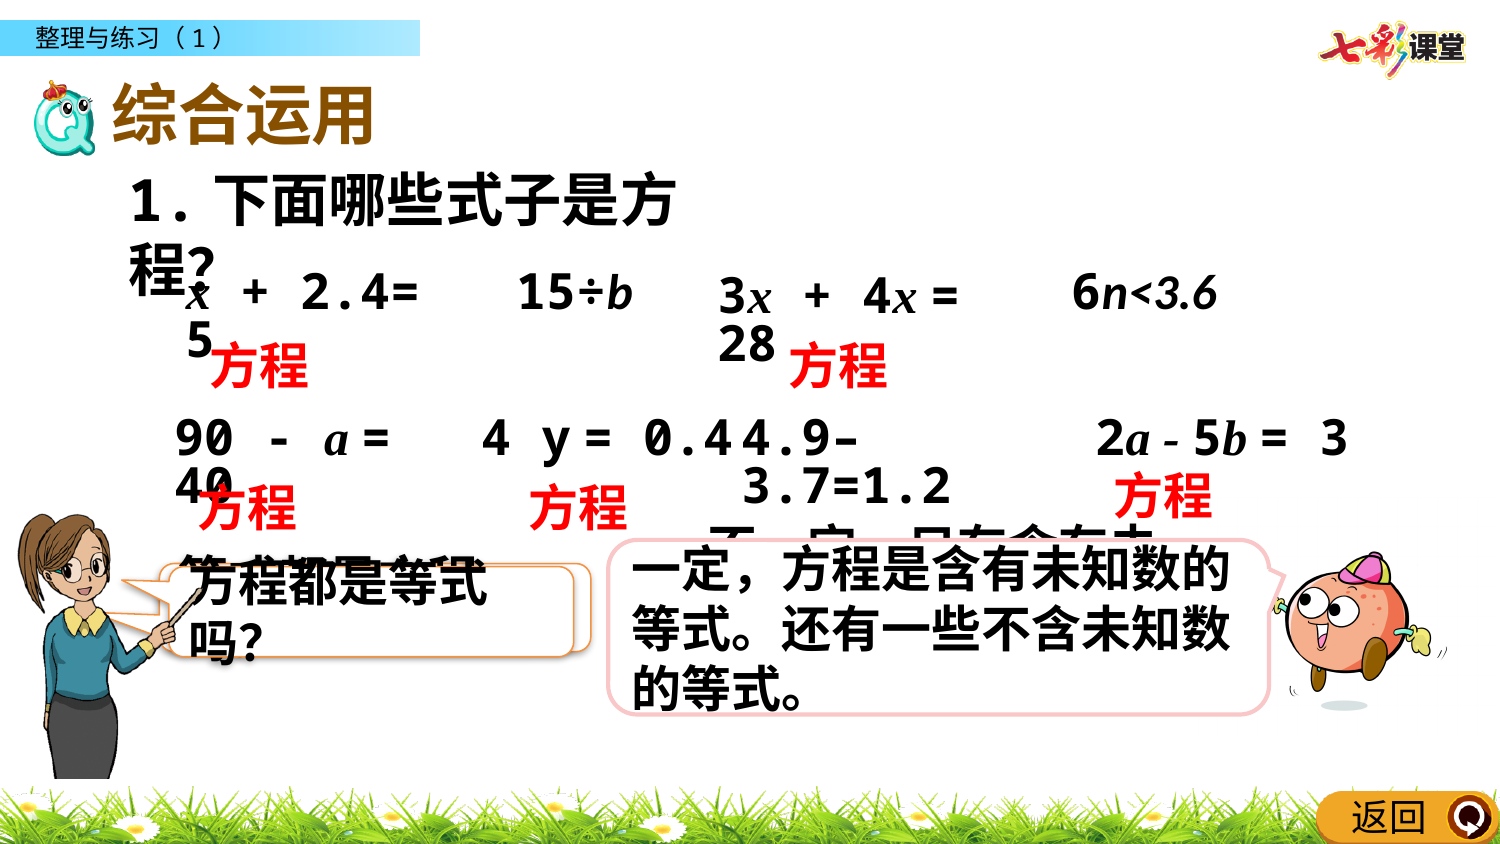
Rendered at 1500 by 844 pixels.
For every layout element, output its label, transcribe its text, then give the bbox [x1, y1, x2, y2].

text_box 方程 [513, 469, 674, 544]
text_box 90 - a = 40 [159, 410, 466, 521]
text_box 4.9–3.7=1.2 [726, 410, 1080, 521]
picture [1198, 496, 1497, 735]
picture [34, 80, 96, 156]
picture [17, 513, 203, 779]
text_box 3x + 4x = 28 [814, 268, 1058, 379]
text_box 方程 [773, 327, 934, 403]
text_box 6n<3.6 [1057, 263, 1369, 327]
text_box 2a - 5b = 3 [1080, 410, 1387, 473]
text_box 方程 [182, 469, 343, 544]
text_box 4 y = 0.4 [466, 410, 726, 473]
text_box 方程 [194, 327, 355, 403]
text_box 15÷b [501, 263, 814, 327]
text_box 方程 [1098, 457, 1258, 532]
picture [1316, 20, 1468, 80]
text_box 3x + 4x = 28 [702, 327, 773, 379]
text_box 1.下面哪些式子是方程？ [113, 155, 806, 310]
text_box x + 2.4= 5 [171, 263, 460, 375]
text_box 一定，方程是含有未知数的等式。还有一些不含未知数的等式。 [608, 539, 1193, 715]
text_box 等式都是方程吗？ [209, 562, 592, 653]
text_box 综合运用 [100, 67, 404, 159]
picture [0, 786, 1500, 844]
text_box 方程都是等式吗？ [208, 565, 575, 658]
